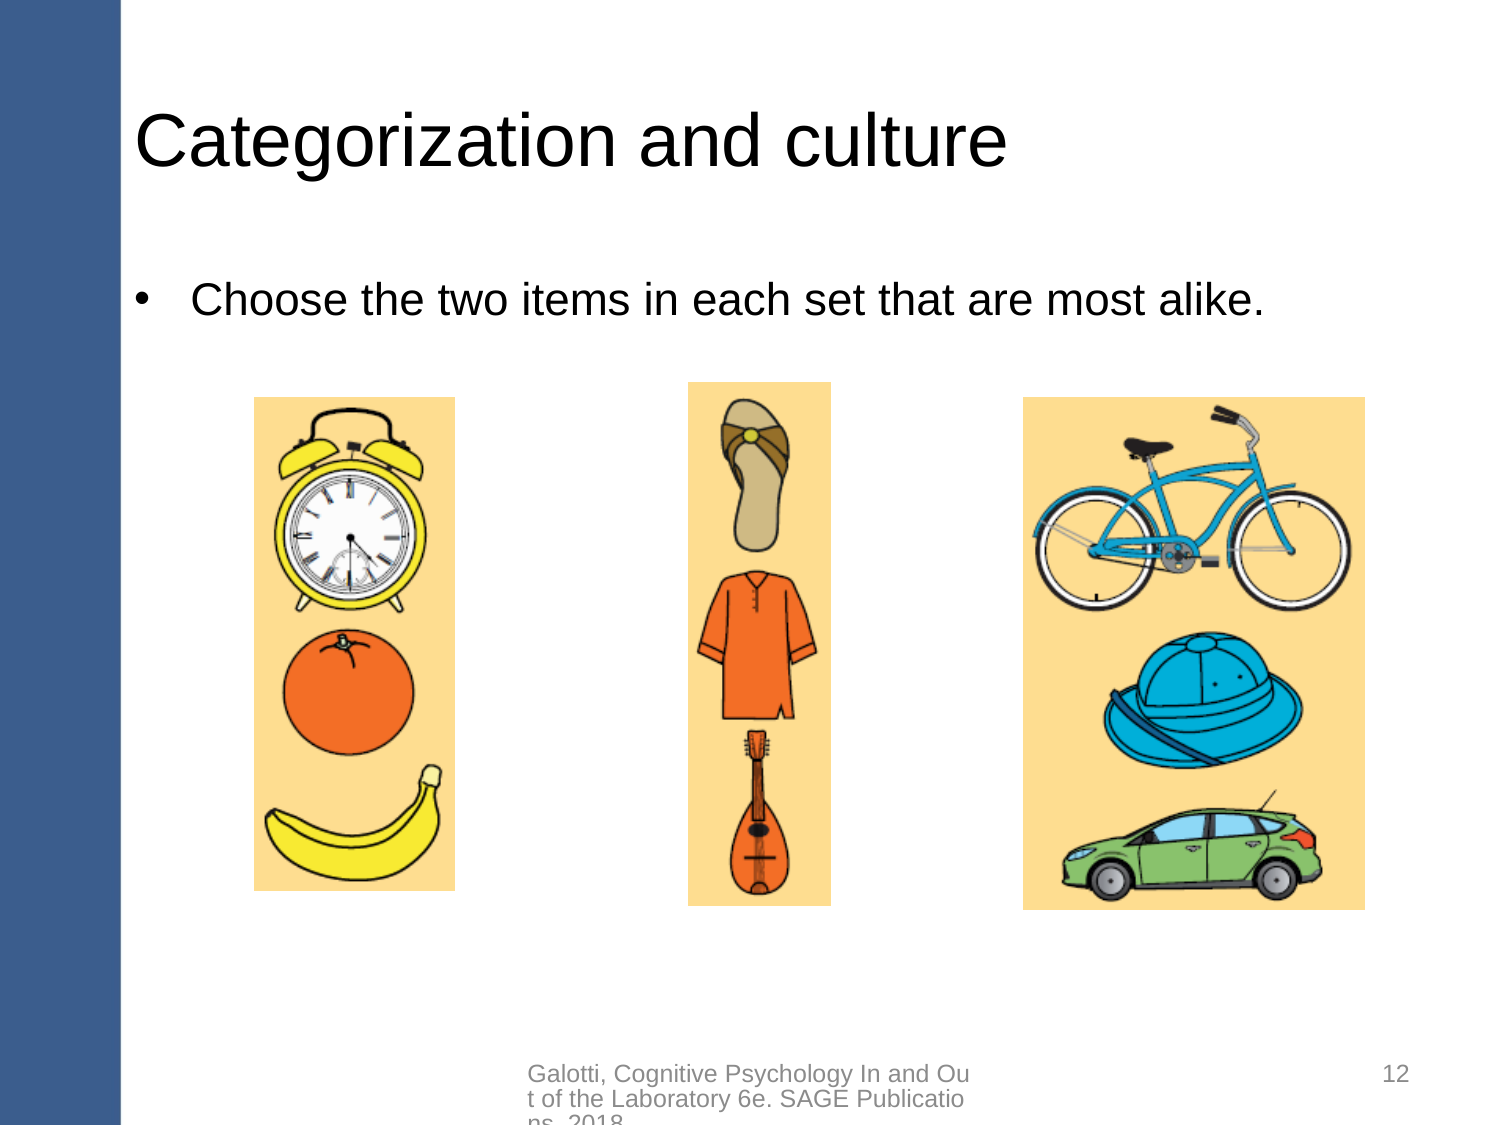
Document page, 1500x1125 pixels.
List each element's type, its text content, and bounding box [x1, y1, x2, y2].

title Categorization and culture [119, 42, 1470, 230]
picture [0, 0, 1500, 1125]
slide_number 12 [1074, 1042, 1425, 1103]
footer Galotti, Cognitive Psychology In and Out of the Laboratory 6e. SAGE Publications, 2018. [512, 1042, 988, 1103]
list Choose the two items in each set that are most alike. [119, 262, 1470, 1005]
